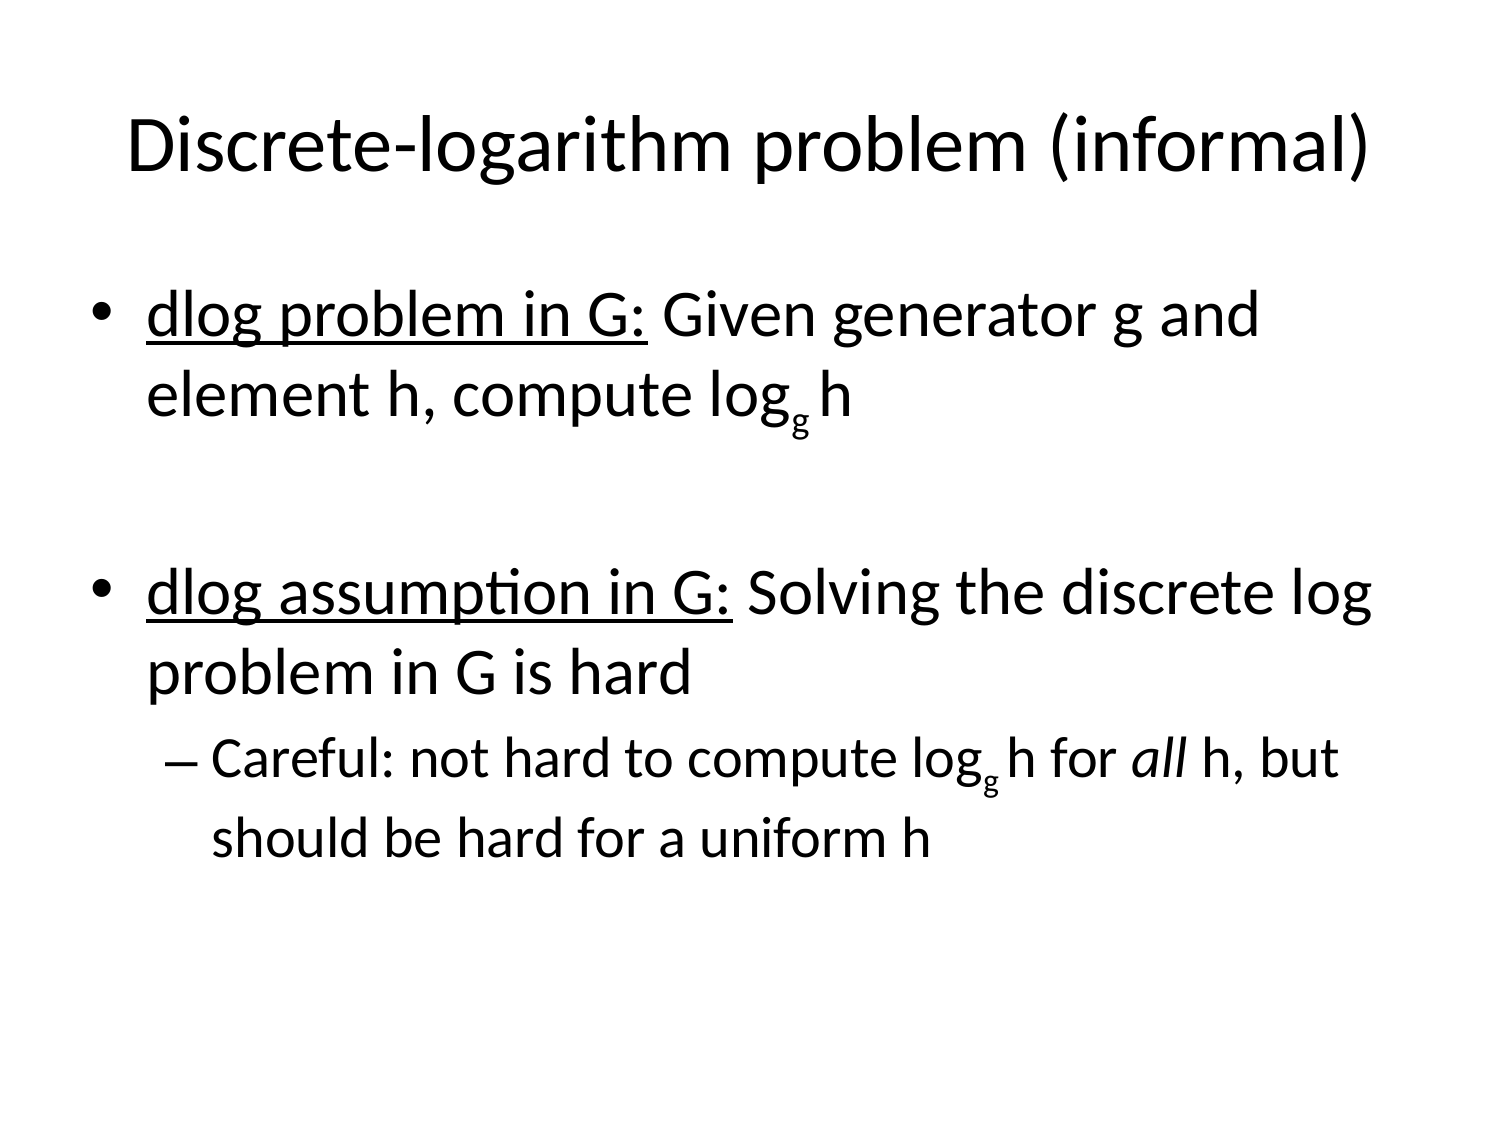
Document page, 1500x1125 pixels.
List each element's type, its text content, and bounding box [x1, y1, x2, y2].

list dlog problem in G: Given generator g and element h, compute logg h dlog assumption in G: Solving the discrete log problem in G is hard Careful: not hard to compute logg h for all h, but should be hard for a uniform h [75, 262, 1425, 1005]
title Discrete-logarithm problem (informal) [75, 45, 1425, 233]
